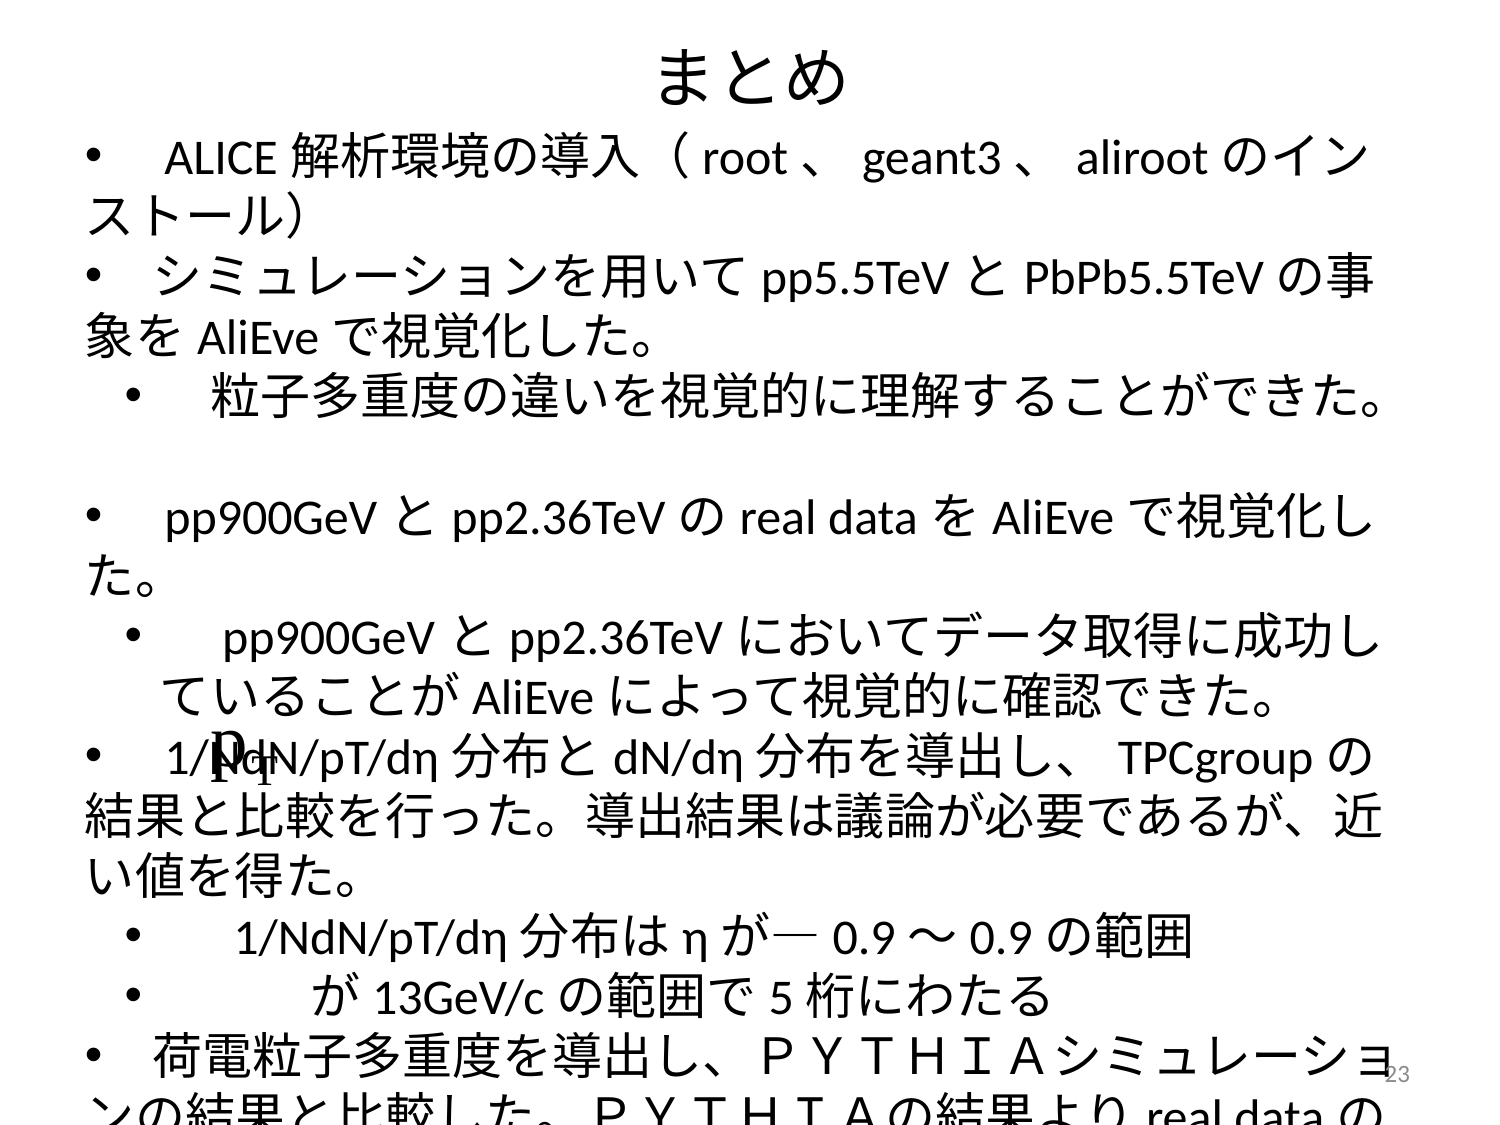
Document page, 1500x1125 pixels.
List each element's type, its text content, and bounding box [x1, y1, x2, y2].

title まとめ [75, 23, 1425, 129]
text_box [198, 691, 294, 798]
text_box ALICE解析環境の導入（root、geant3、alirootのインストール） シミュレーションを用いてpp5.5TeVとPbPb5.5TeVの事象をAliEveで視覚化した。 粒子多重度の違いを視覚的に理解することができた。 pp900GeVとpp2.36TeVのreal dataをAliEveで視覚化した。 pp900GeVとpp2.36TeVにおいてデータ取得に成功していることがAliEveによって視覚的に確認できた。 1/NdN/pT/dη分布とdN/dη分布を導出し、TPCgroupの結果と比較を行った。導出結果は議論が必要であるが、近い値を得た。 1/NdN/pT/dη分布はηが―0.9～0.9の範囲 が13GeV/cの範囲で5桁にわたる 荷電粒子多重度を導出し、ＰＹＴＨＩＡシミュレーションの結果と比較した。ＰＹＴＨＩＡの結果よりreal dataの方が粒子多重度が高い結果を得た。 ALICEとATLASの見学とCERNで行われたセミナーに参加し、見識を深めることができた。 [70, 117, 1418, 1125]
slide_number 23 [1074, 1042, 1425, 1103]
